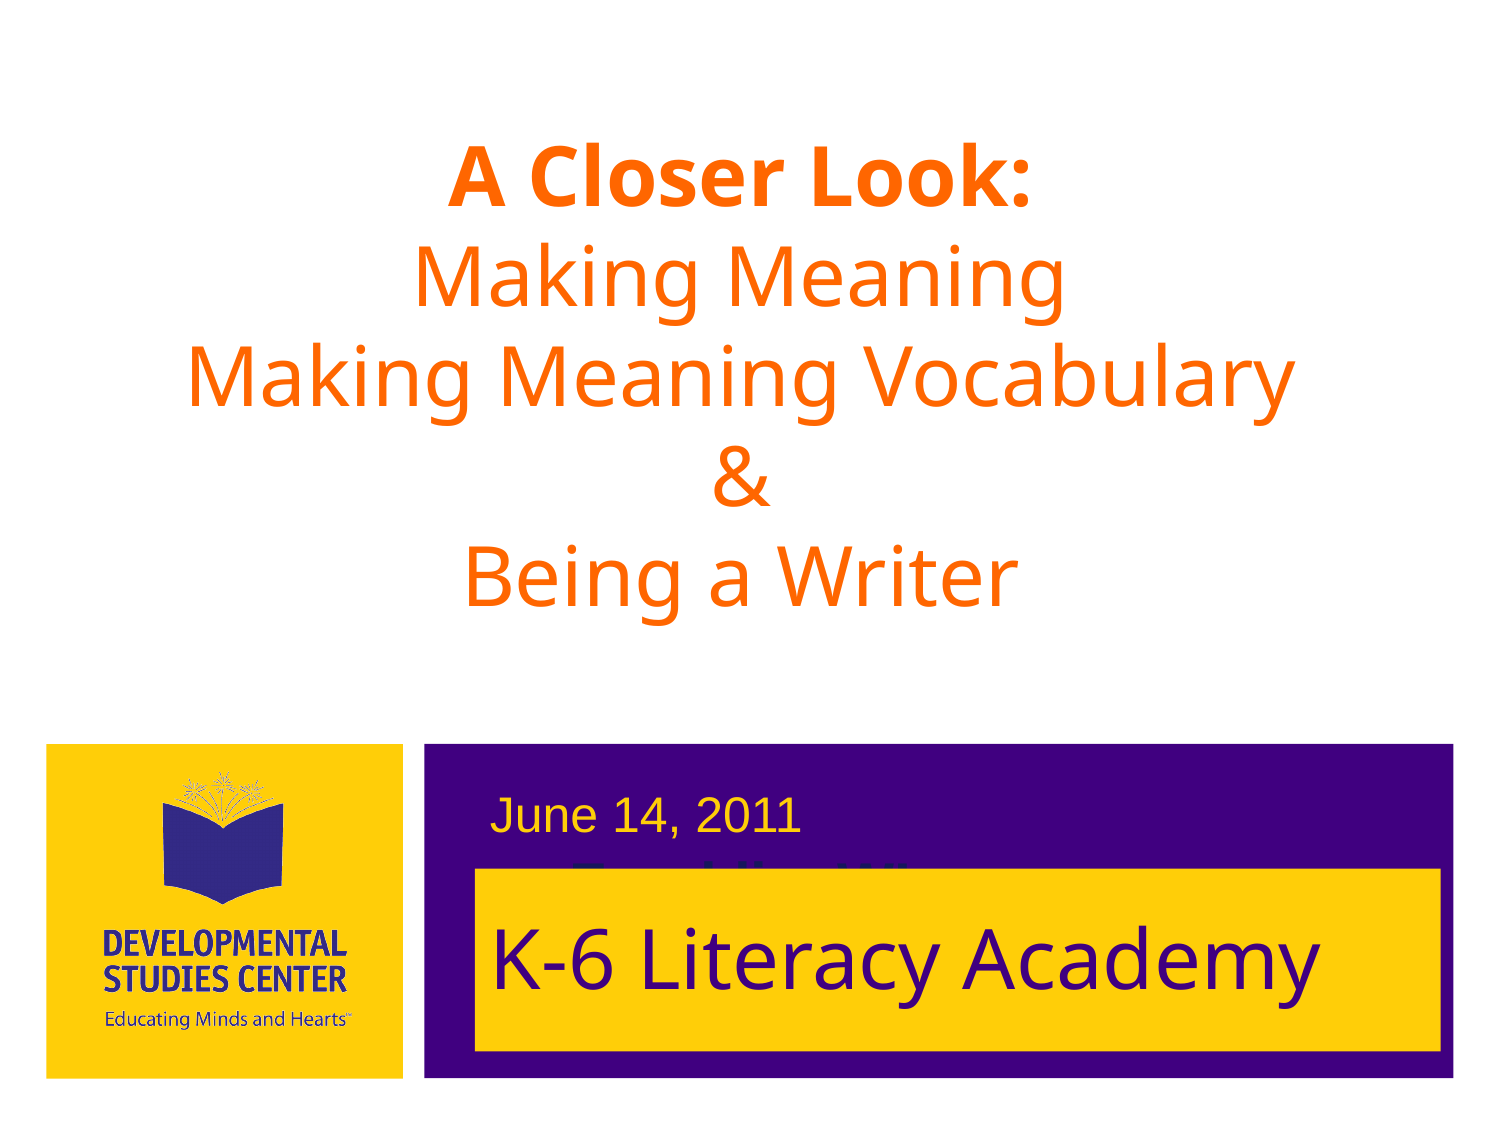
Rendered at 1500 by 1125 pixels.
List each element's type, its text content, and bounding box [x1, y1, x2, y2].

subtitle June 14, 2011 [474, 774, 1441, 853]
title K-6 Literacy Academy [474, 868, 1441, 1052]
text_box A Closer Look: Making Meaning Making Meaning Vocabulary & Being a Writer [58, 116, 1423, 630]
text_box Franklin, WI June 13, 2011 [138, 838, 1343, 1017]
picture [104, 771, 352, 1030]
